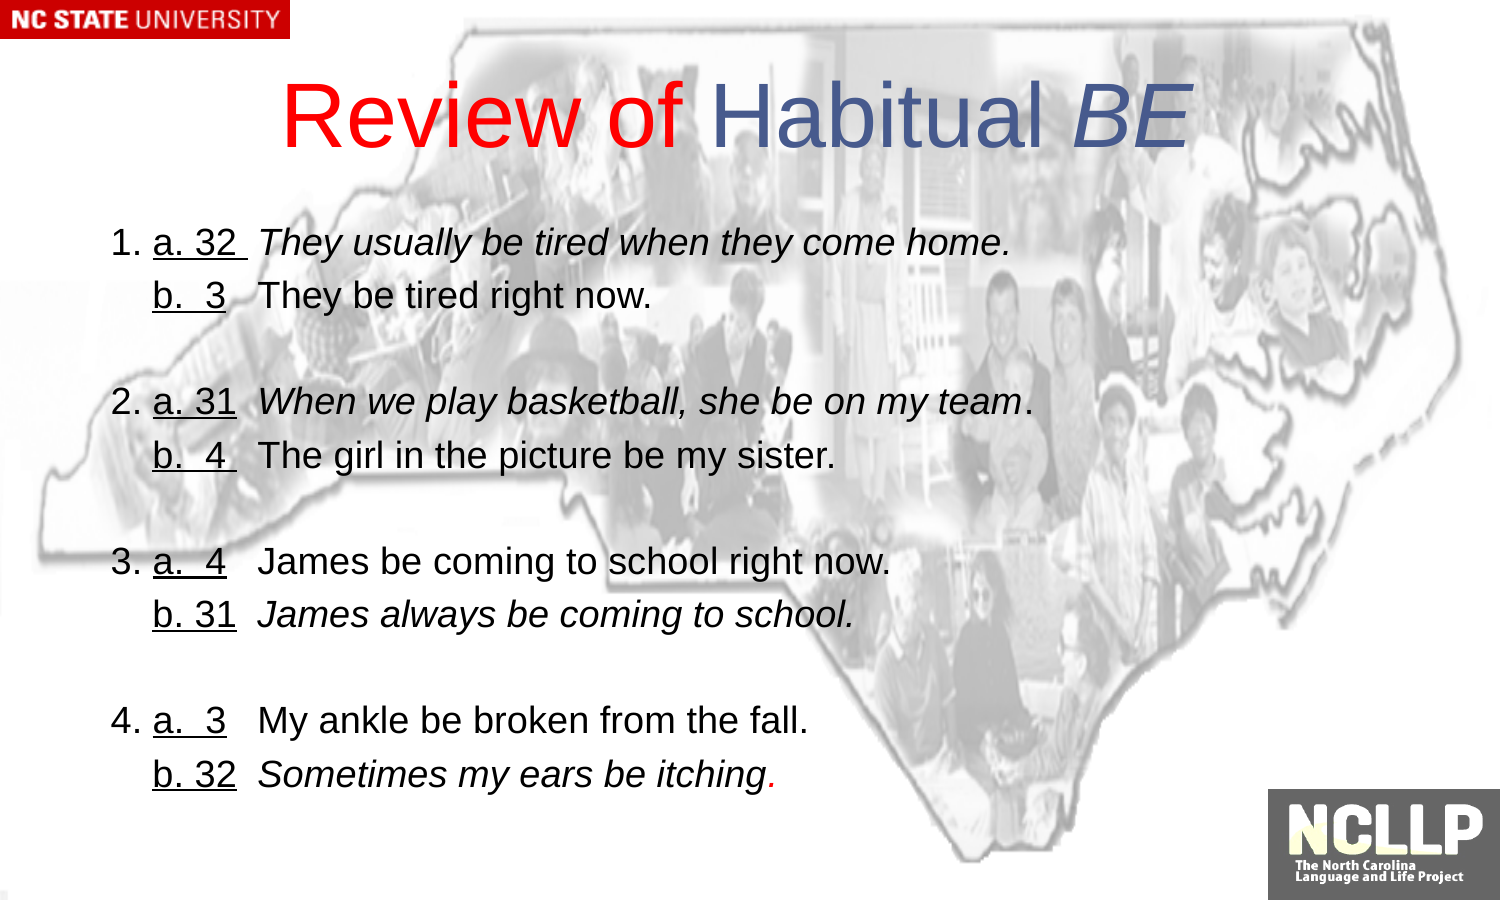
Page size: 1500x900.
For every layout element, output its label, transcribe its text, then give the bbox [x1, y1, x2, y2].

title Review of Habitual BE [75, 36, 1425, 186]
list 1. a. 32 They usually be tired when they come home. b. 3 They be tired right now. 2. a. 31 When we play basketball, she be on my team. b. 4 The girl in the picture be my sister. 3. a. 4 James be coming to school right now. b. 31 James always be coming to school. 4. a. 3 My ankle be broken from the fall. b. 32 Sometimes my ears be itching. [75, 210, 1425, 804]
picture [0, 0, 290, 39]
picture [1268, 789, 1500, 900]
